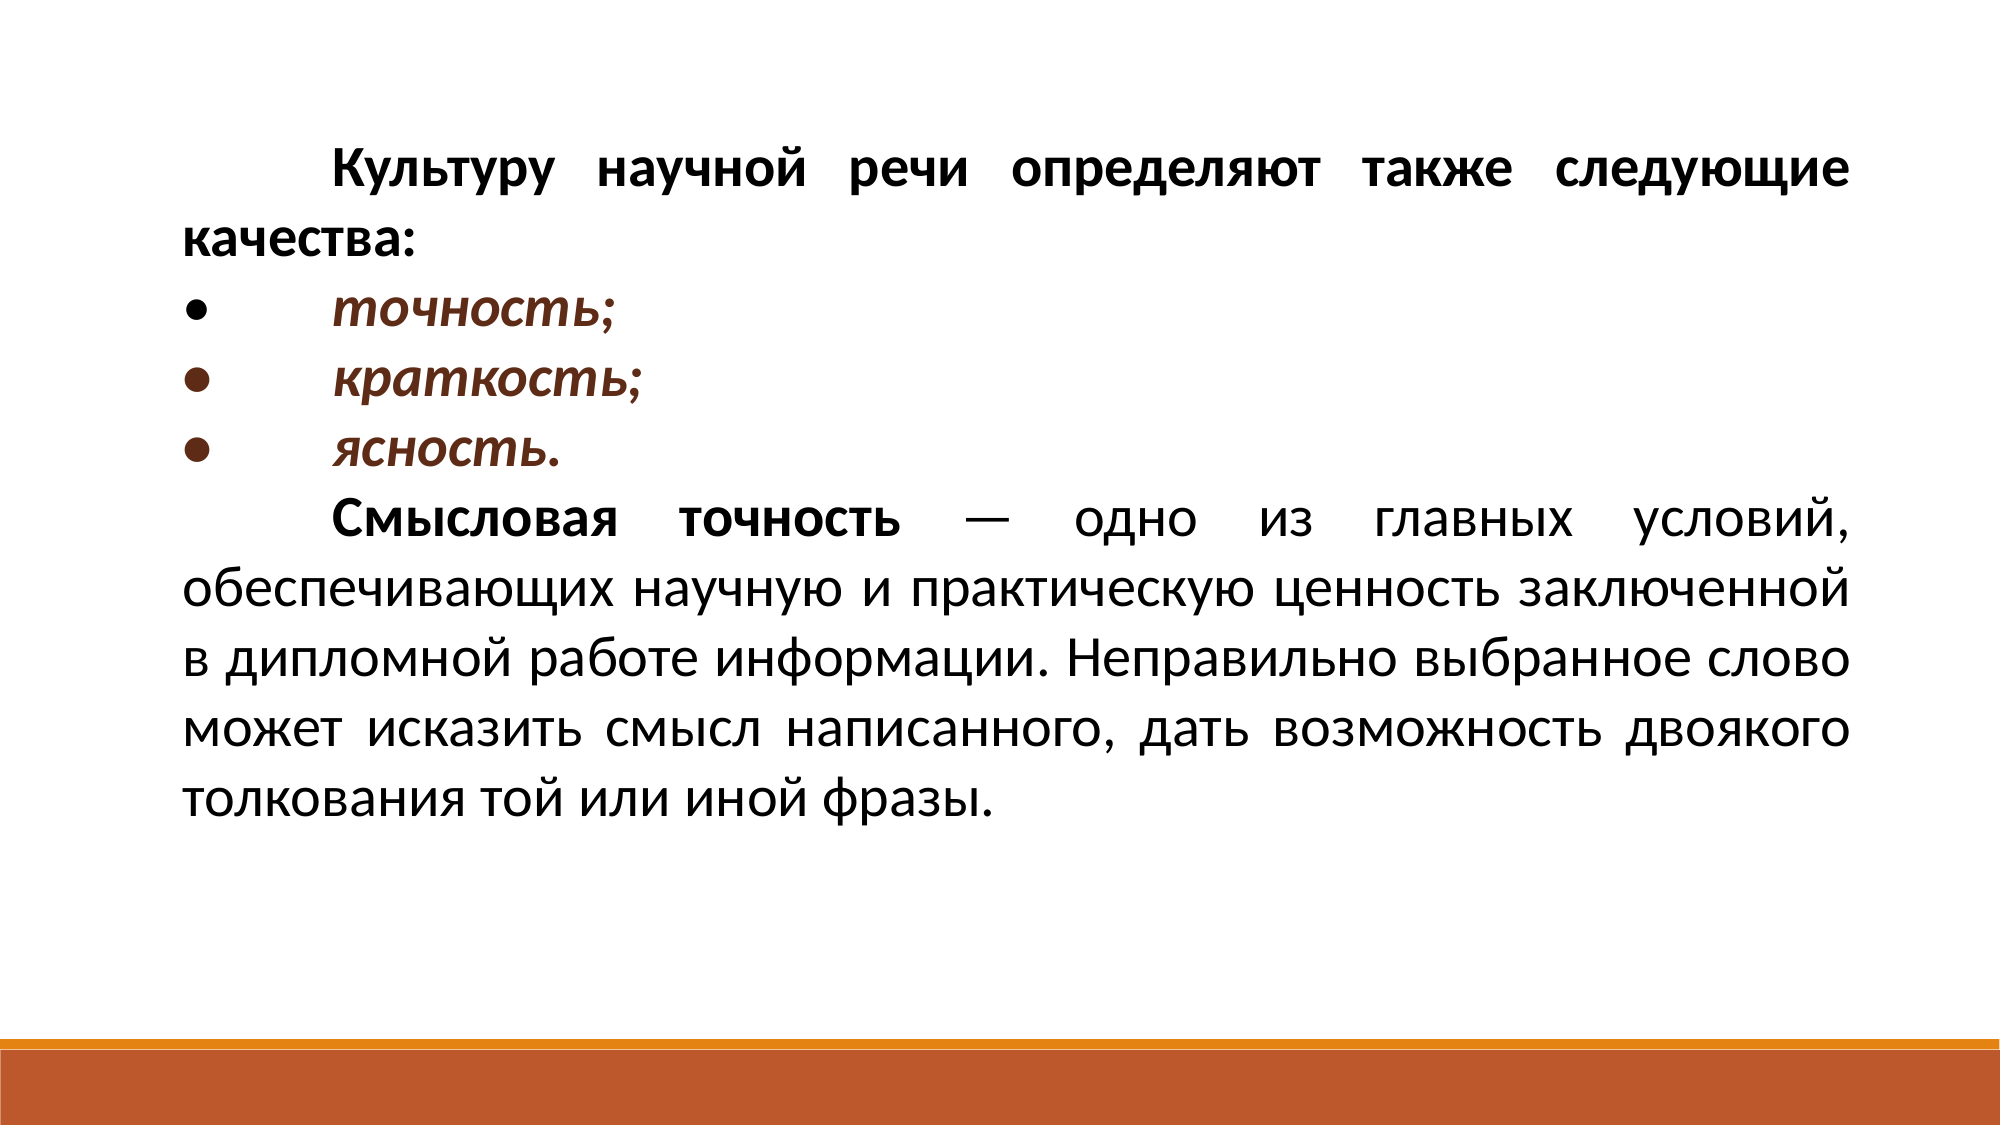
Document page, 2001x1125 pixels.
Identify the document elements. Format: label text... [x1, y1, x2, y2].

text_box Культуру научной речи определяют также следующие качества: • точность; • краткость; • ясность. Смысловая точность — одно из главных условий, обеспечивающих научную и практическую ценность заключенной в дипломной работе информации. Неправильно выбранное слово может исказить смысл написанного, дать возможность двоякого толкования той или иной фразы. [168, 120, 1866, 835]
